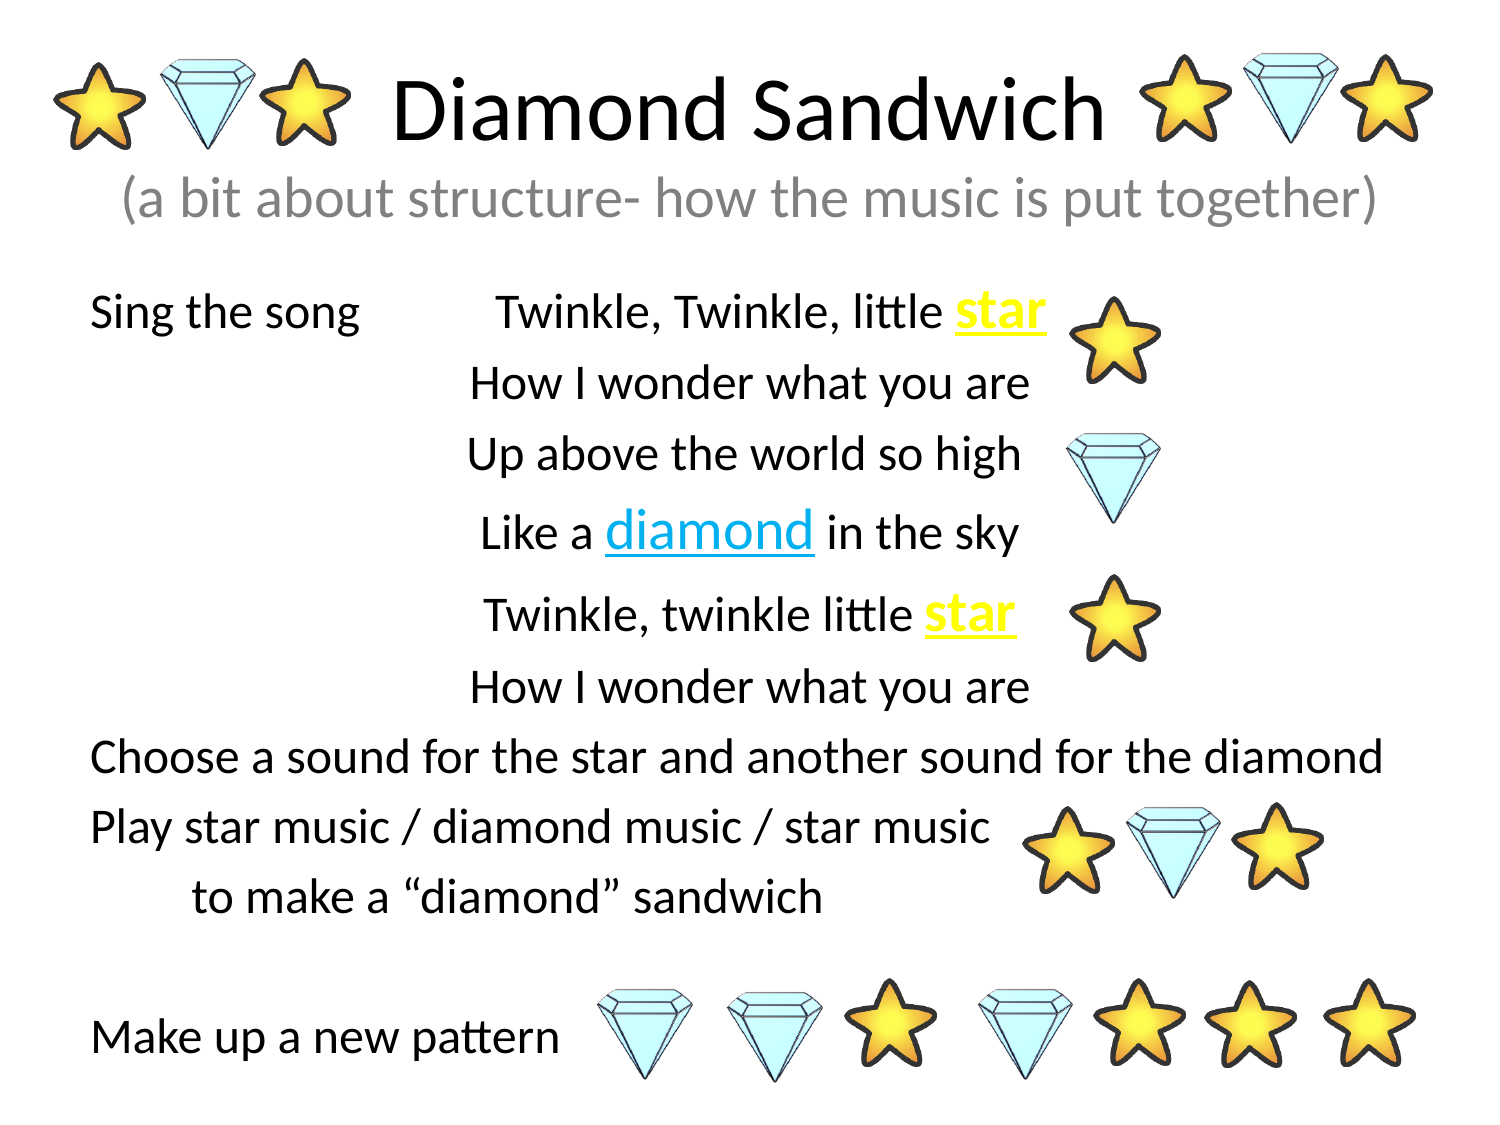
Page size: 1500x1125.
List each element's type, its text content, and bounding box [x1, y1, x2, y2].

picture [976, 988, 1074, 1080]
picture [1022, 806, 1116, 895]
picture [1323, 978, 1416, 1067]
picture [1139, 54, 1232, 142]
picture [1064, 432, 1162, 524]
picture [1068, 296, 1162, 385]
picture [1204, 980, 1298, 1069]
picture [159, 58, 256, 150]
picture [726, 991, 823, 1083]
picture [1124, 806, 1221, 899]
picture [1340, 54, 1433, 142]
picture [1242, 52, 1339, 144]
picture [258, 58, 351, 147]
picture [1231, 802, 1324, 891]
picture [52, 62, 146, 150]
picture [844, 978, 937, 1067]
picture [1068, 573, 1162, 662]
picture [1093, 978, 1187, 1067]
title Diamond Sandwich (a bit about structure- how the music is put together) [75, 45, 1425, 233]
picture [596, 988, 693, 1080]
list Sing the song Twinkle, Twinkle, little star How I wonder what you are Up above the world so high Like a diamond in the sky Twinkle, twinkle little star How I wonder what you are Choose a sound for the star and another sound for the diamond Play star music / diamond music / star music to make a “diamond” sandwich Make up a new pattern [75, 262, 1425, 1005]
